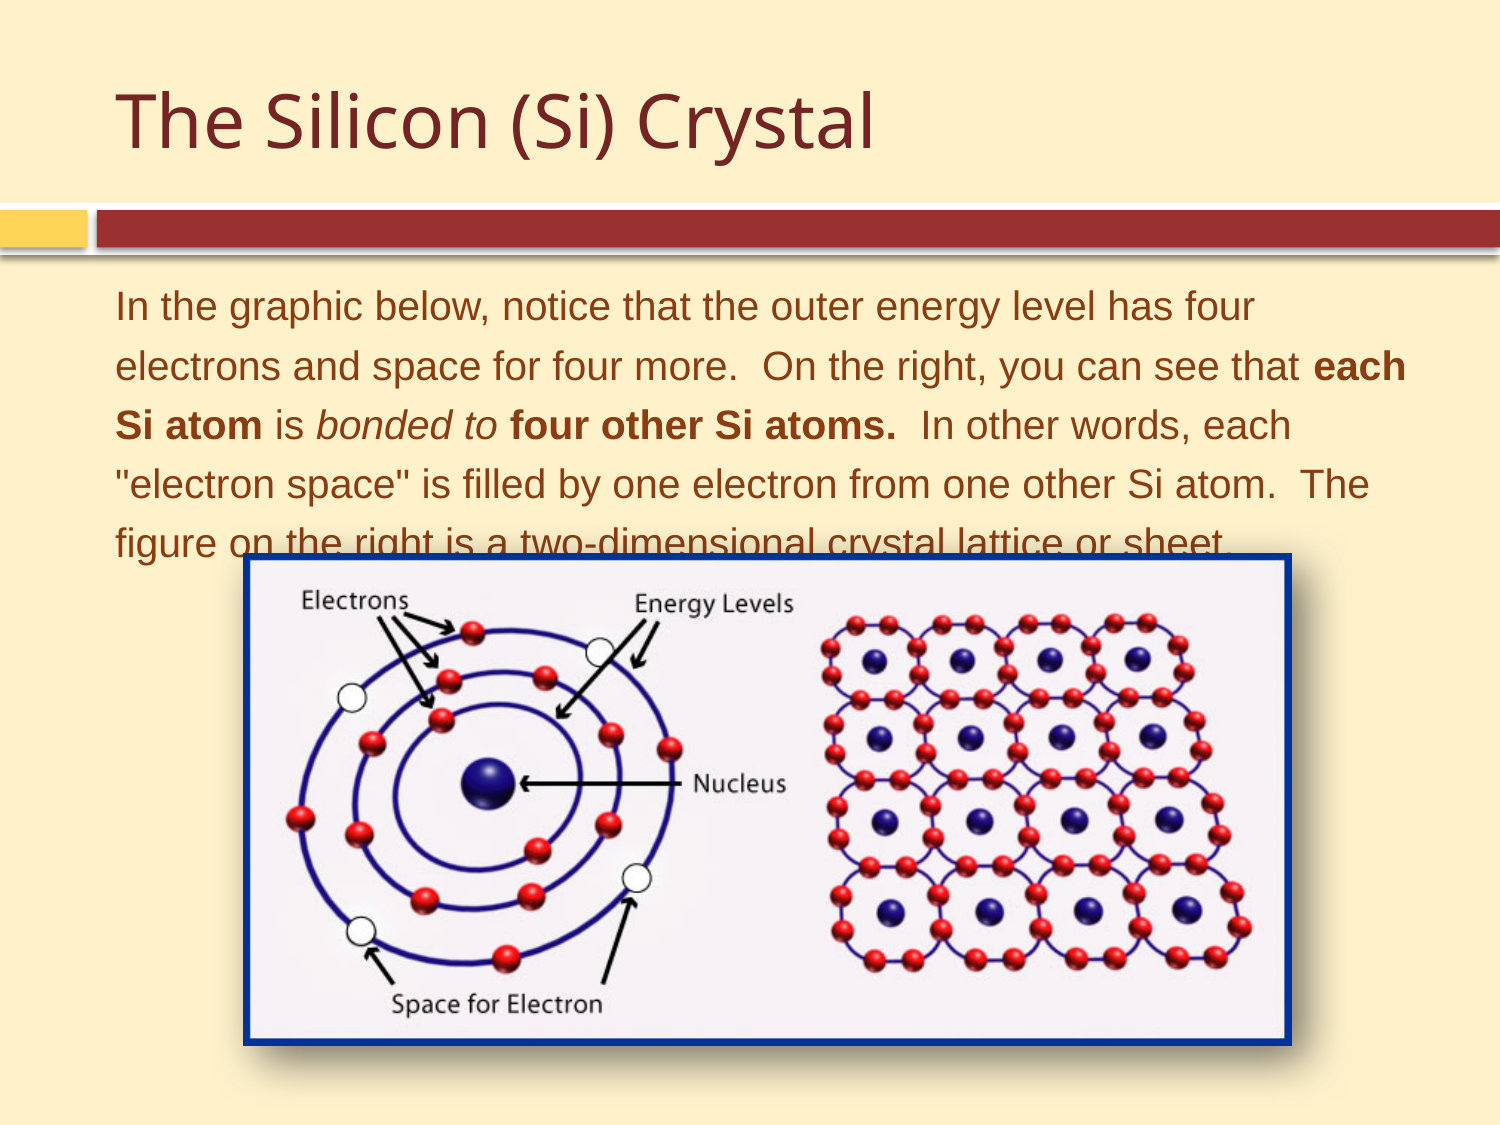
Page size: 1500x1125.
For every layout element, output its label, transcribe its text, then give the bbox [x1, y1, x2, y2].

title The Silicon (Si) Crystal [100, 37, 1438, 200]
list In the graphic below, notice that the outer energy level has four electrons and space for four more. On the right, you can see that each Si atom is bonded to four other Si atoms. In other words, each "electron space" is filled by one electron from one other Si atom. The figure on the right is a two-dimensional crystal lattice or sheet. [100, 262, 1438, 580]
picture [242, 553, 1292, 1047]
